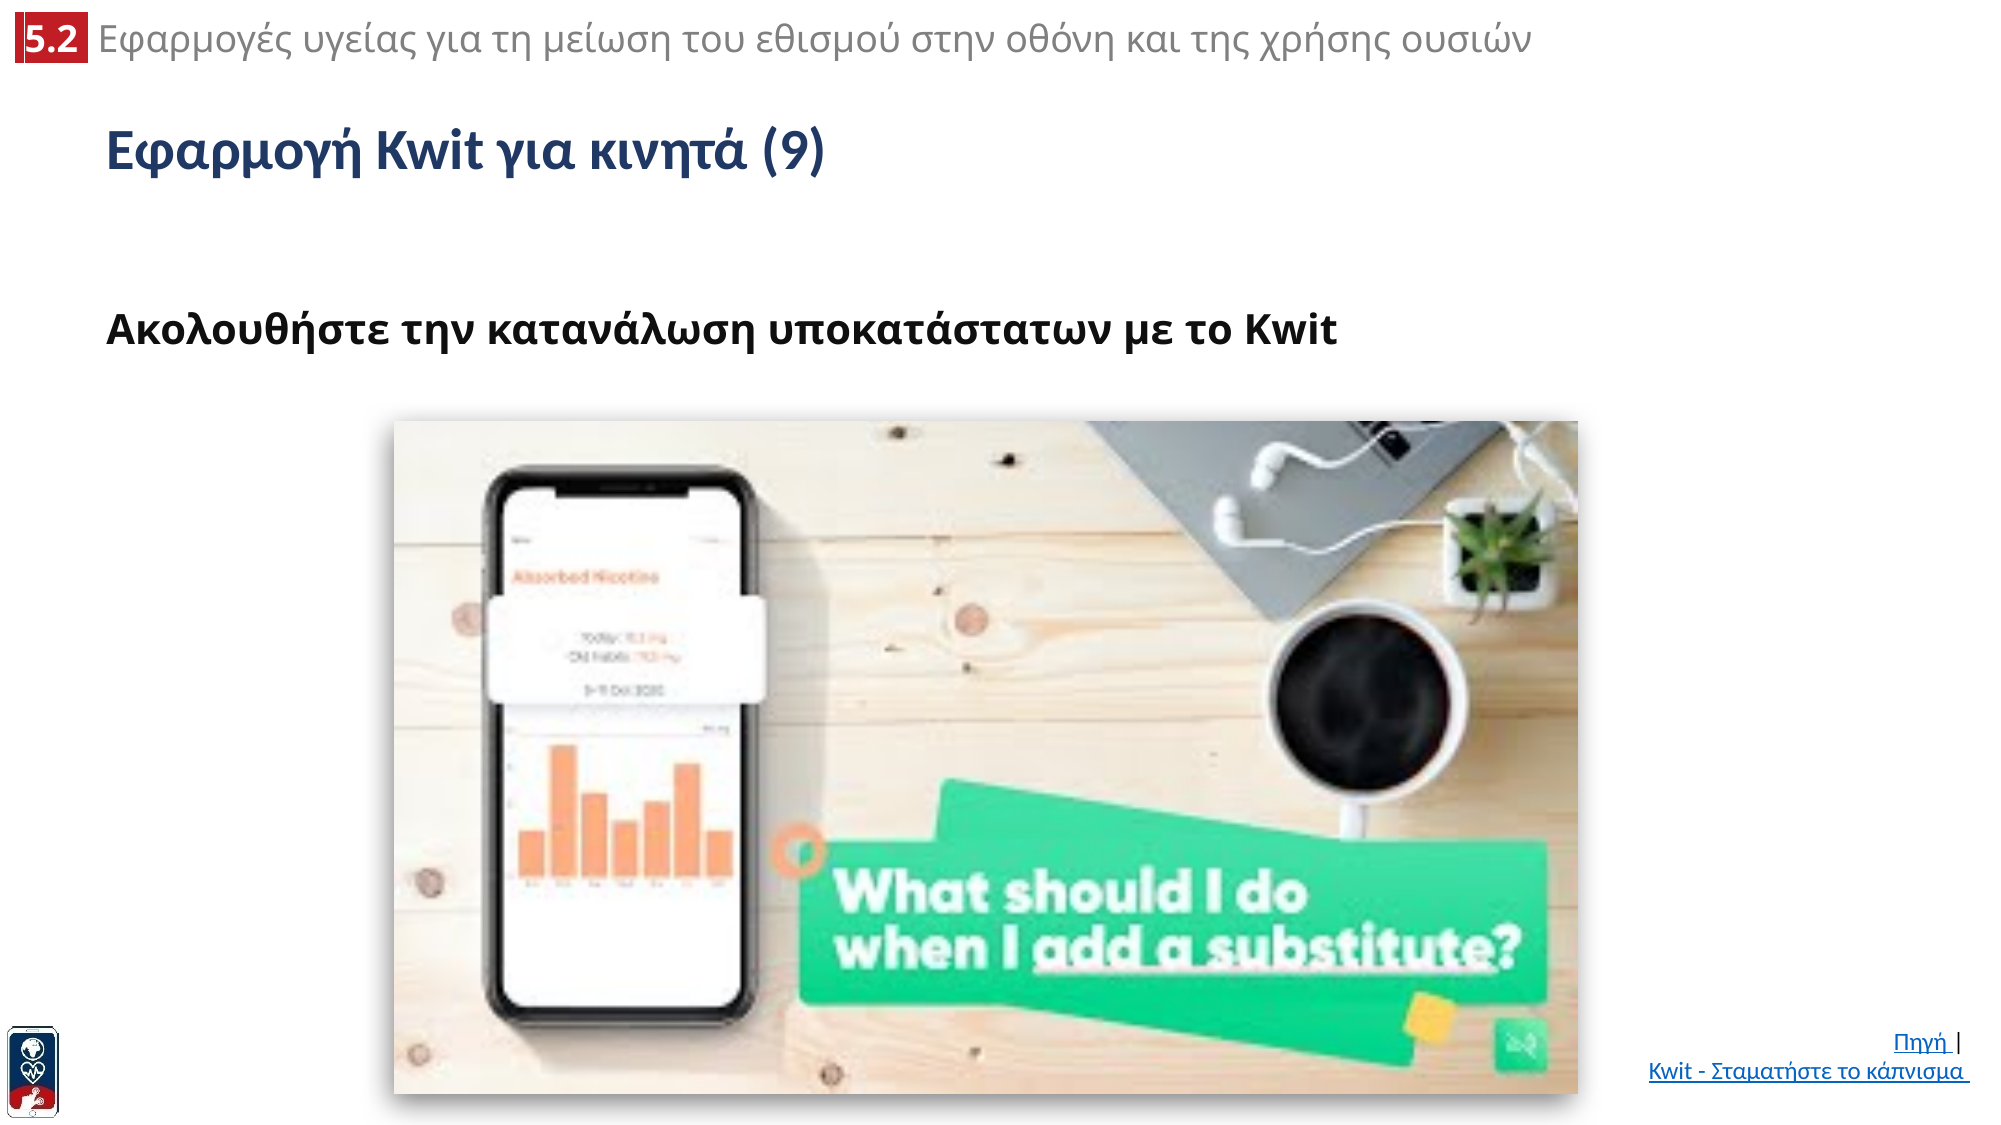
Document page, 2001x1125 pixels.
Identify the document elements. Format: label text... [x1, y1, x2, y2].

picture [394, 421, 1578, 1094]
text_box Πηγή | Kwit - Σταματήστε το κάπνισμα [1594, 1017, 1986, 1063]
title Εφαρμογή Kwit για κινητά (9) [91, 100, 1906, 201]
picture [7, 1026, 59, 1118]
list Ακολουθήστε την κατανάλωση υποκατάστατων με το Kwit [91, 295, 1524, 1094]
